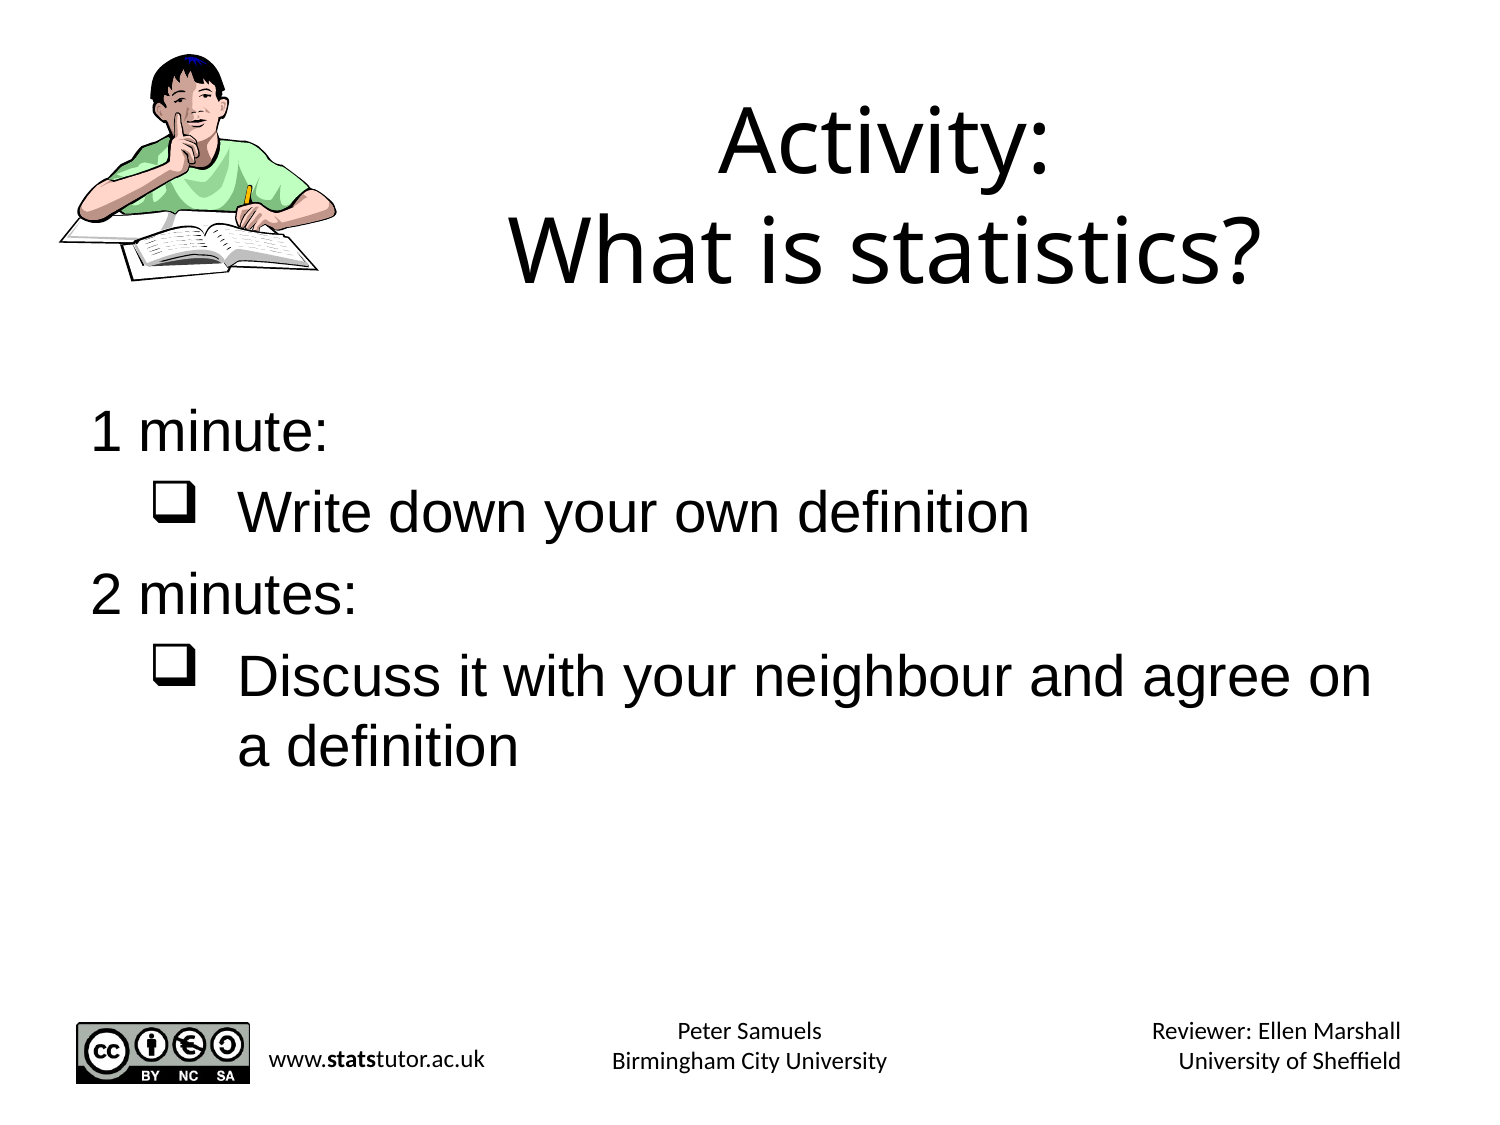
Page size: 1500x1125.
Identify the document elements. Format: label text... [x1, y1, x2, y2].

picture [58, 46, 346, 282]
text_box www.statstutor.ac.uk [254, 1035, 538, 1080]
picture [76, 1022, 251, 1084]
list 1 minute: Write down your own definition 2 minutes: Discuss it with your neighbour and agree on a definition [75, 385, 1425, 941]
text_box Reviewer: Ellen Marshall University of Sheffield [1038, 1007, 1417, 1083]
text_box Peter Samuels Birmingham City University [549, 1007, 951, 1083]
title Activity: What is statistics? [345, 45, 1425, 339]
